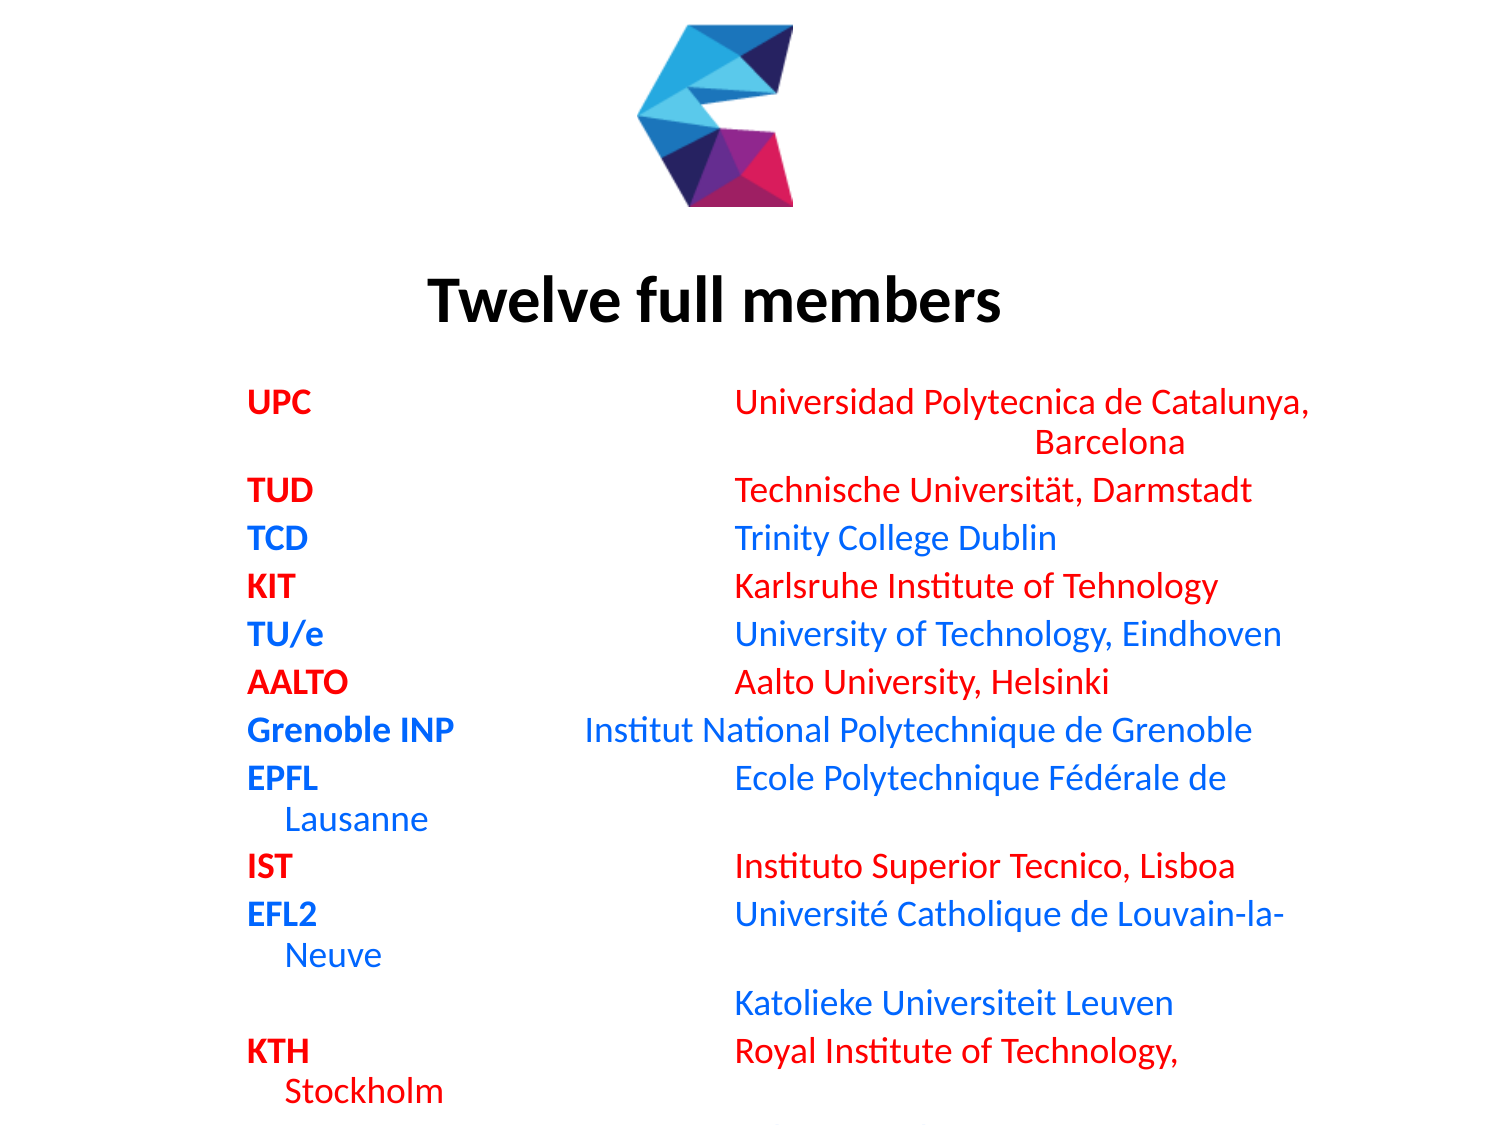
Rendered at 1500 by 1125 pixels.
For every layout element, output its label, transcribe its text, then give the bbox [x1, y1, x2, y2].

list Twelve full members UPC Universidad Polytecnica de Catalunya, Barcelona TUD Technische Universität, Darmstadt TCD Trinity College Dublin KIT Karlsruhe Institute of Tehnology TU/e University of Technology, Eindhoven AALTO Aalto University, Helsinki Grenoble INP Institut National Polytechnique de Grenoble EPFL Ecole Polytechnique Fédérale de Lausanne IST Instituto Superior Tecnico, Lisboa EFL2 Université Catholique de Louvain-la-Neuve Katolieke Universiteit Leuven KTH Royal Institute of Technology, Stockholm POLITO Politecnico di Torino [81, 257, 1348, 1055]
picture [637, 24, 793, 207]
